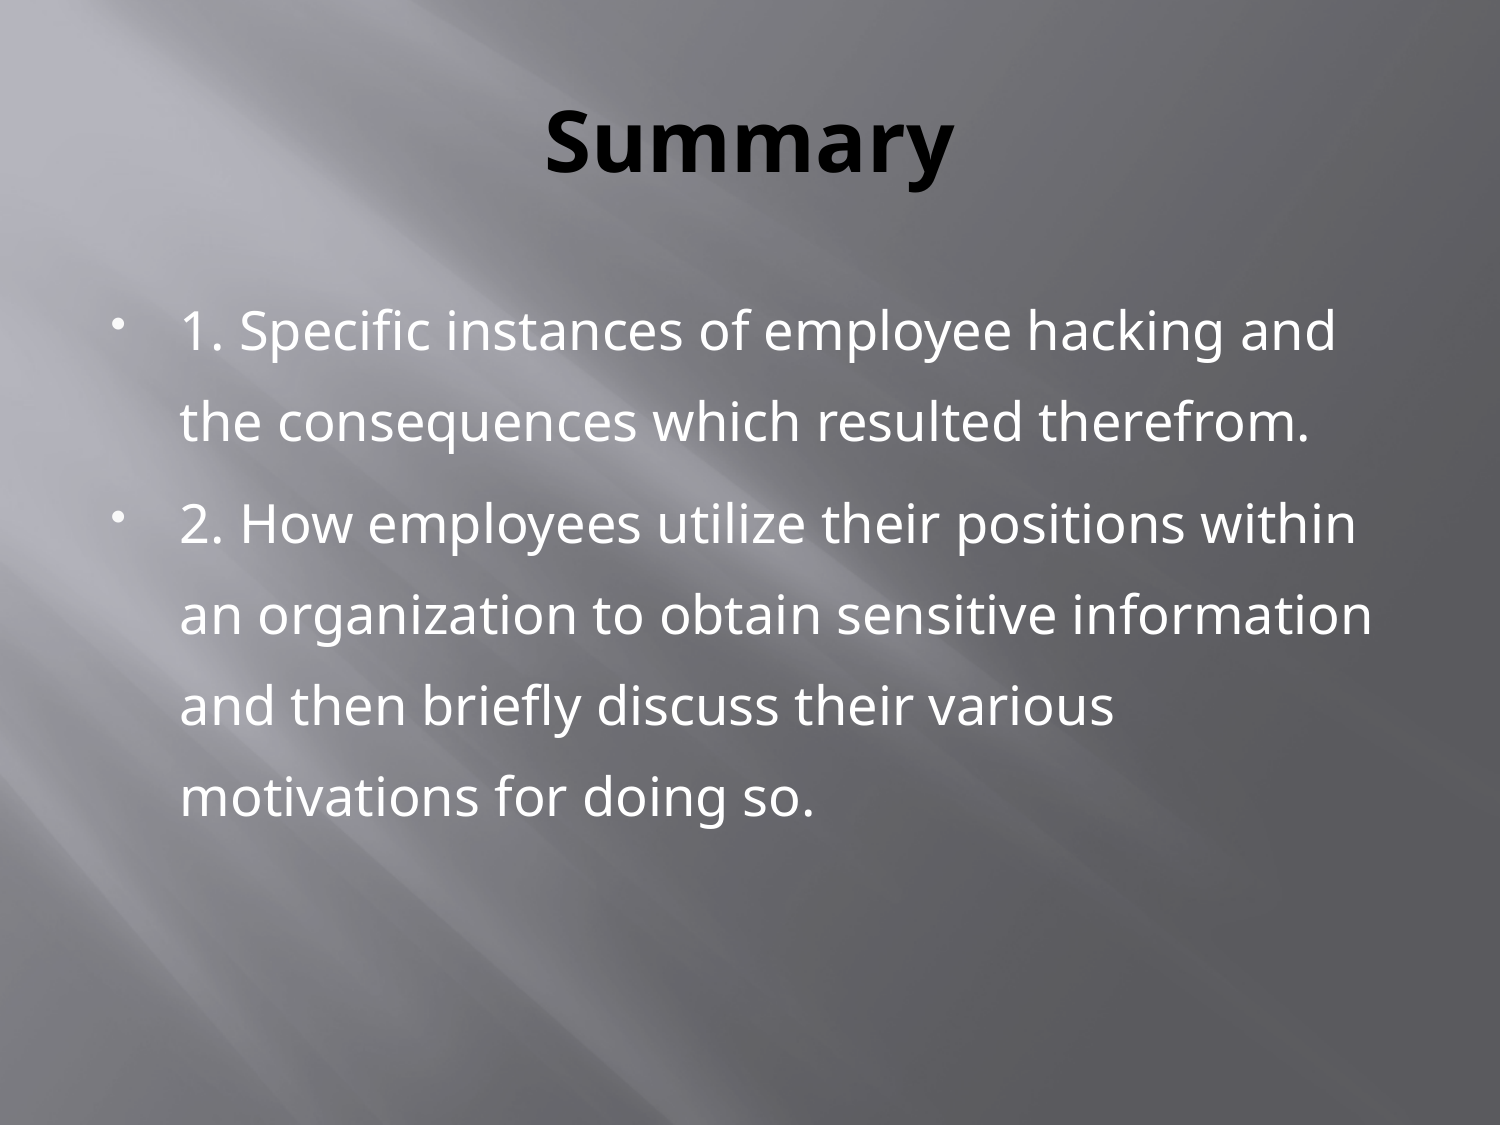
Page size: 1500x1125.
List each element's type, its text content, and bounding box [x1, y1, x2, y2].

list 1. Specific instances of employee hacking and the consequences which resulted therefrom. 2. How employees utilize their positions within an organization to obtain sensitive information and then briefly discuss their various motivations for doing so. [74, 262, 1426, 1036]
title Summary [75, 45, 1425, 233]
